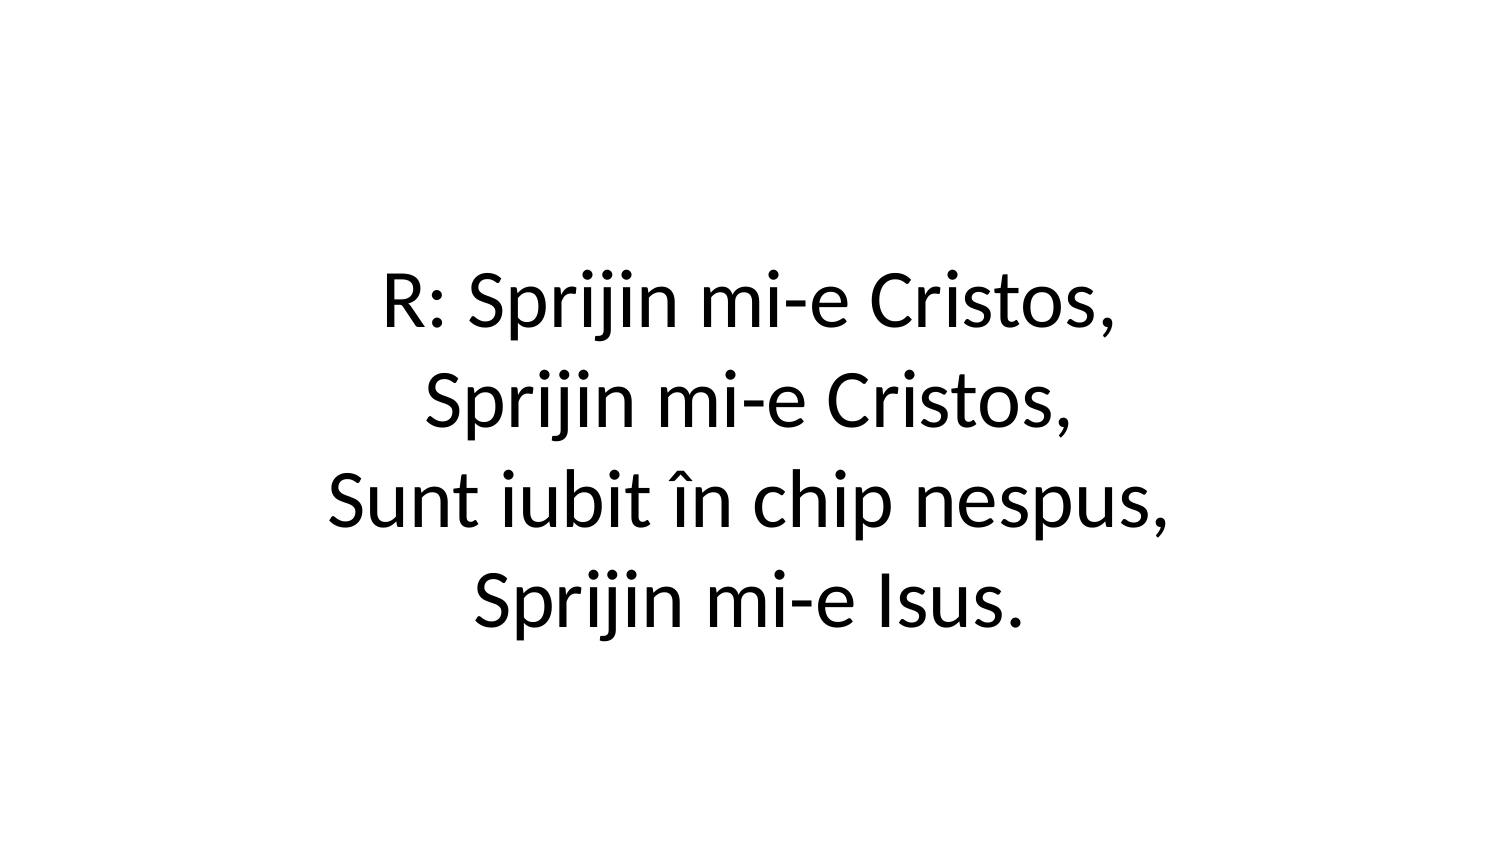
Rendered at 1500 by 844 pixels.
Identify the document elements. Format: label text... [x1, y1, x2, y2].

text_box R: Sprijin mi-e Cristos, Sprijin mi-e Cristos, Sunt iubit în chip nespus, Sprijin mi-e Isus. [312, 192, 1188, 652]
